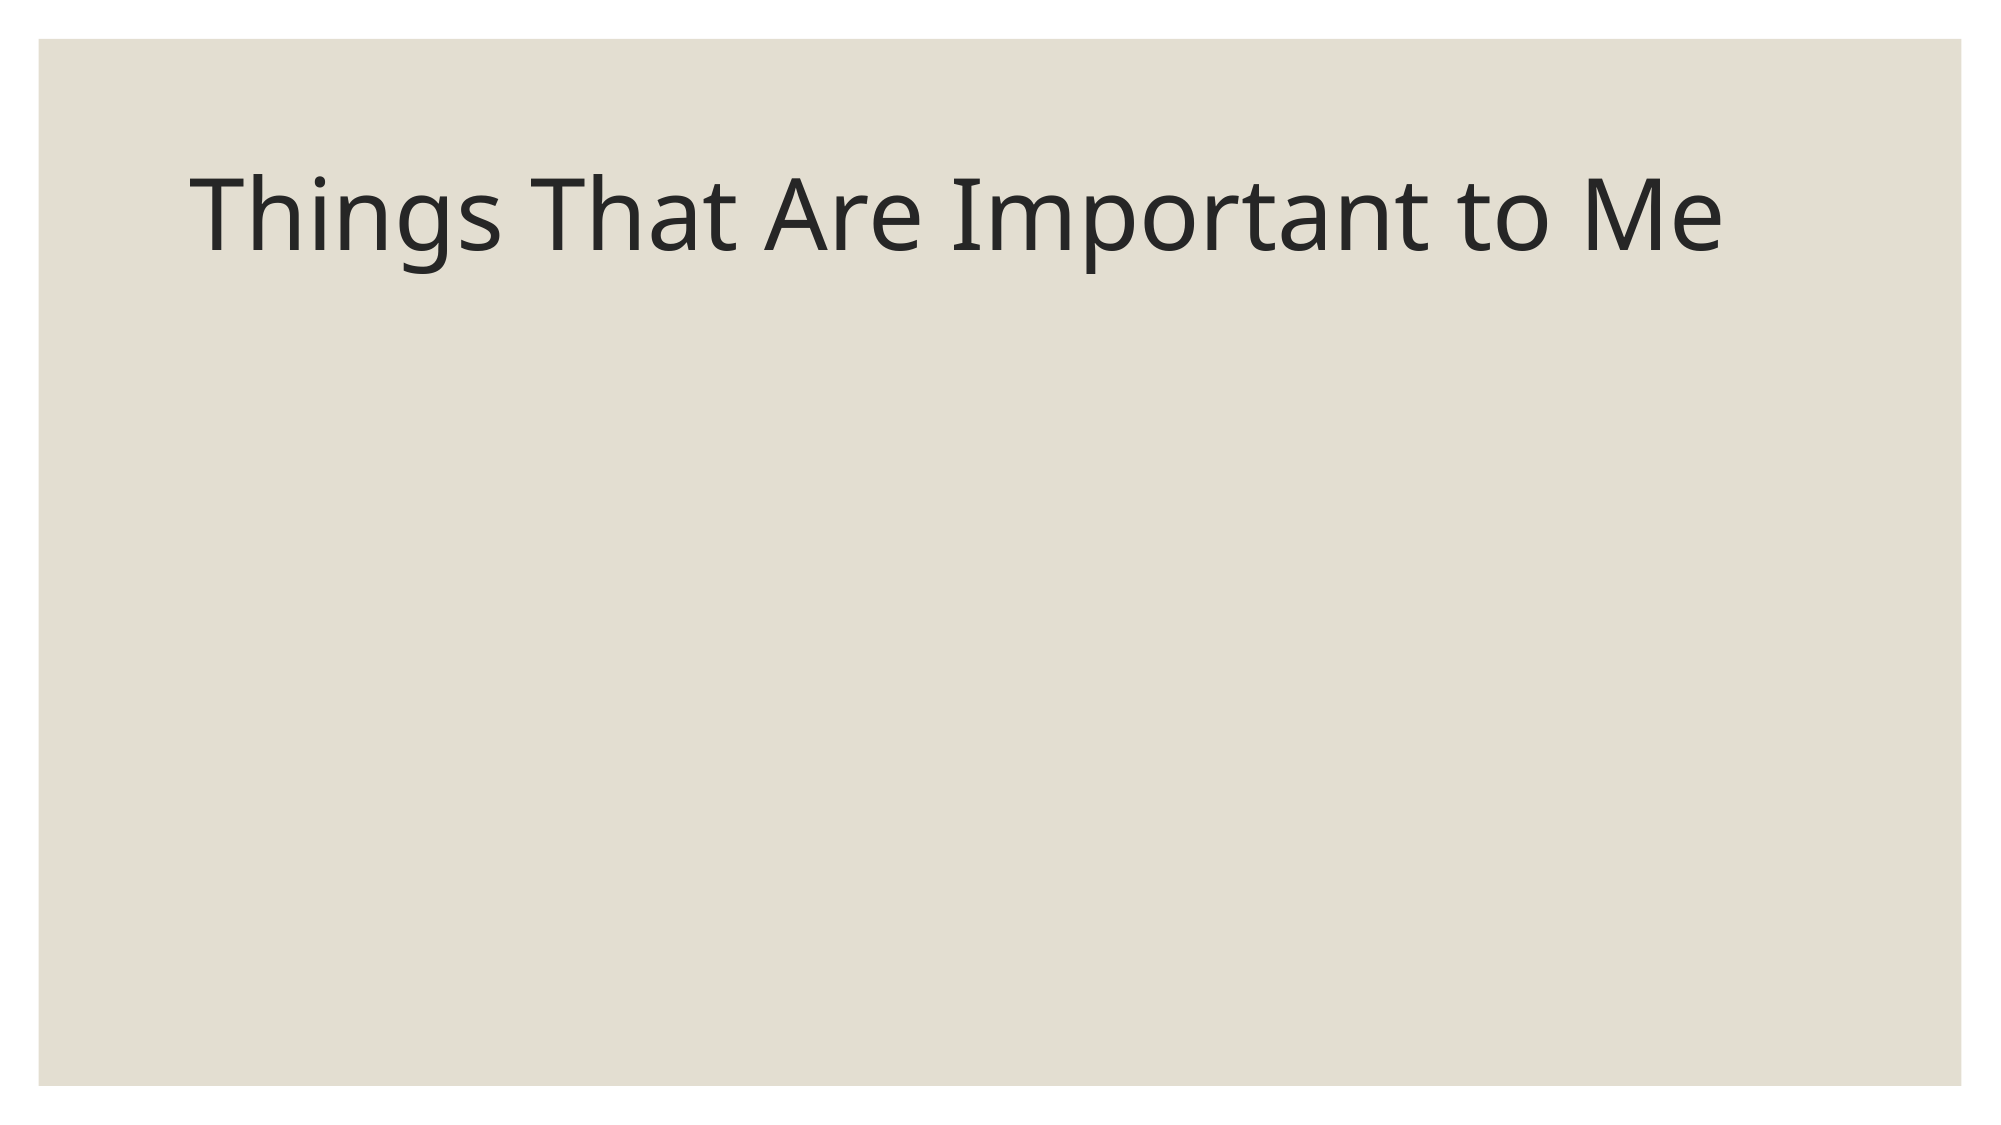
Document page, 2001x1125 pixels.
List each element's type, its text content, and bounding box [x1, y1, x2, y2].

title Things That Are Important to Me [174, 105, 1825, 331]
